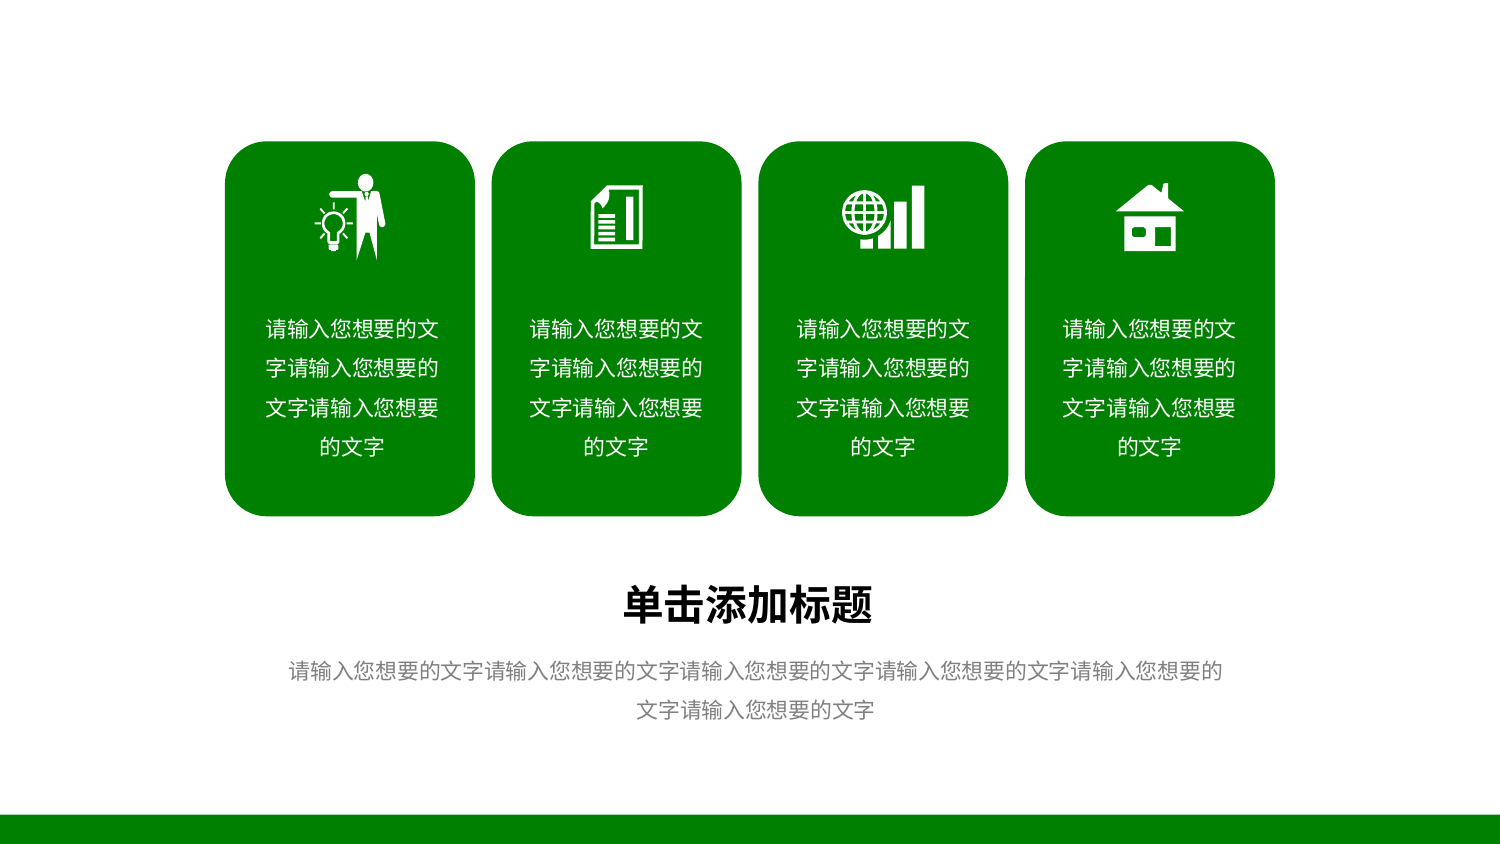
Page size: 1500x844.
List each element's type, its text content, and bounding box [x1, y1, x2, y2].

text_box 单击添加标题 [568, 572, 927, 635]
text_box [894, 201, 907, 249]
text_box [329, 173, 386, 261]
text_box [1124, 216, 1176, 252]
text_box [314, 207, 353, 252]
text_box 请输入您想要的文字请输入您想要的文字请输入您想要的文字 [250, 296, 455, 466]
text_box [758, 141, 1009, 517]
text_box 请输入您想要的文字请输入您想要的文字请输入您想要的文字 [1047, 296, 1253, 466]
text_box [491, 141, 742, 517]
text_box [878, 220, 891, 249]
text_box [860, 238, 873, 249]
text_box [224, 141, 475, 517]
text_box 请输入您想要的文字请输入您想要的文字请输入您想要的文字请输入您想要的文字请输入您想要的文字请输入您想要的文字 [269, 638, 1244, 729]
text_box 请输入您想要的文字请输入您想要的文字请输入您想要的文字 [514, 296, 719, 466]
text_box [1115, 183, 1185, 212]
text_box [1024, 141, 1276, 517]
text_box [0, 814, 1500, 844]
text_box 请输入您想要的文字请输入您想要的文字请输入您想要的文字 [781, 296, 986, 466]
text_box [590, 185, 643, 249]
text_box [842, 190, 887, 235]
text_box [911, 185, 925, 249]
